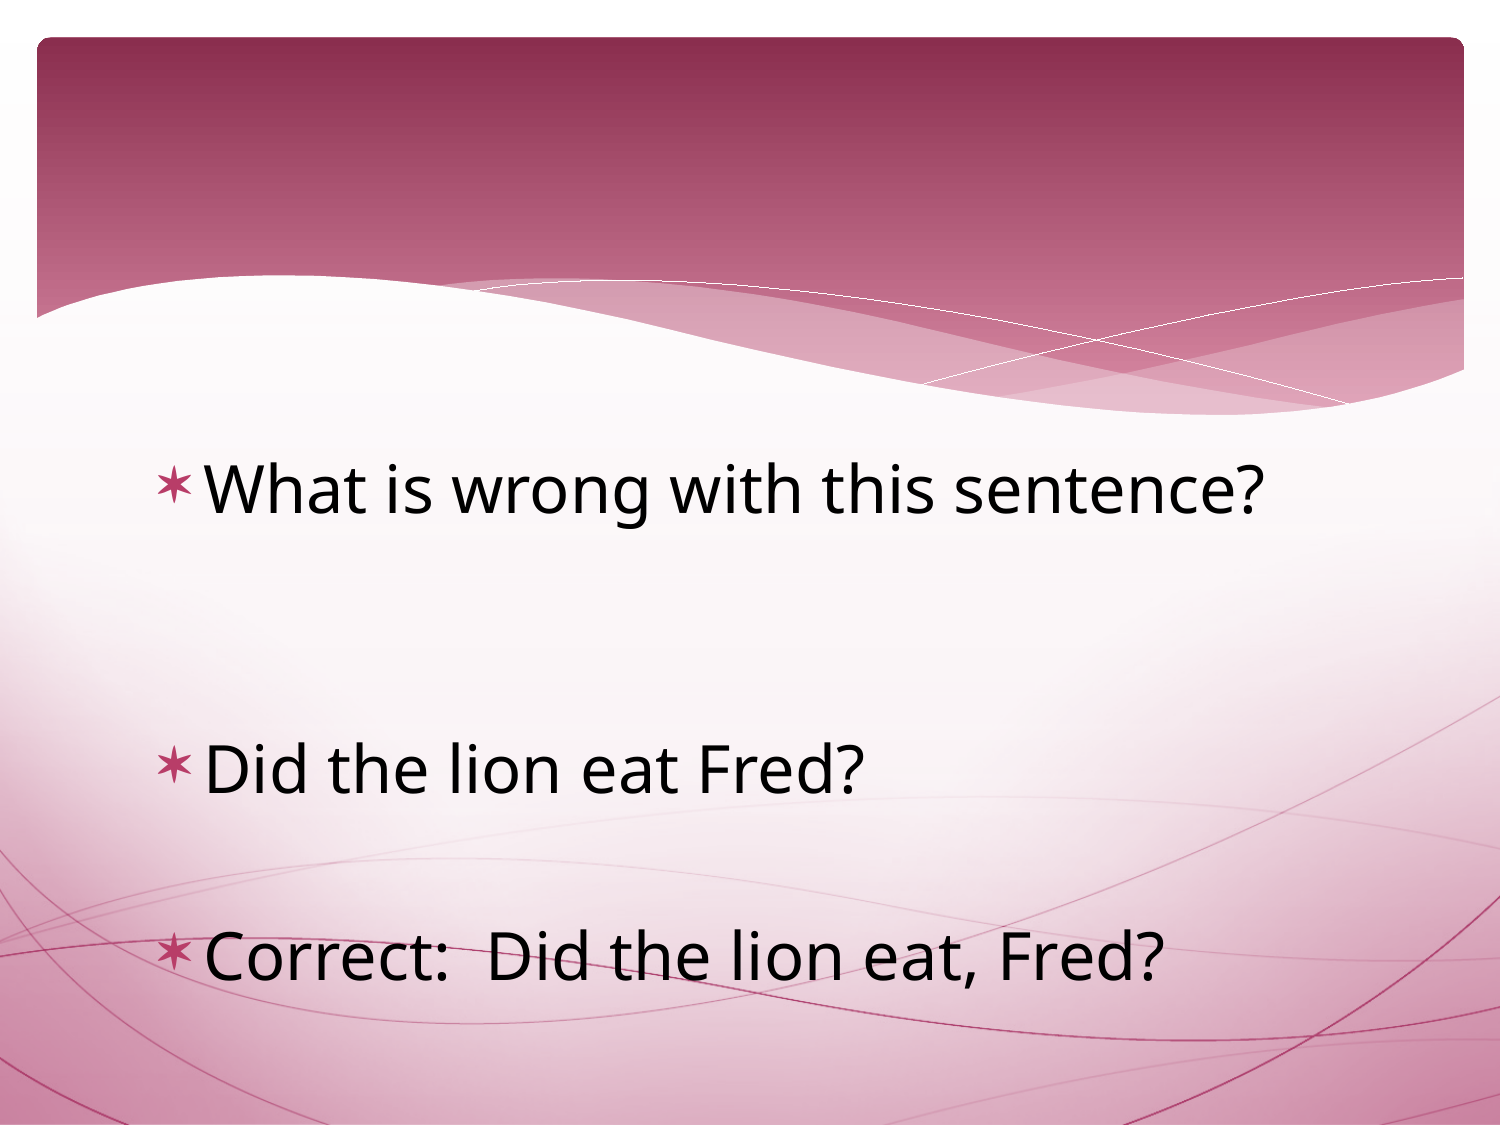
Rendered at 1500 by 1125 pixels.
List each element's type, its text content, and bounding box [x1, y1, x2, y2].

list What is wrong with this sentence? Did the lion eat Fred? Correct: Did the lion eat, Fred? [143, 438, 1359, 1005]
